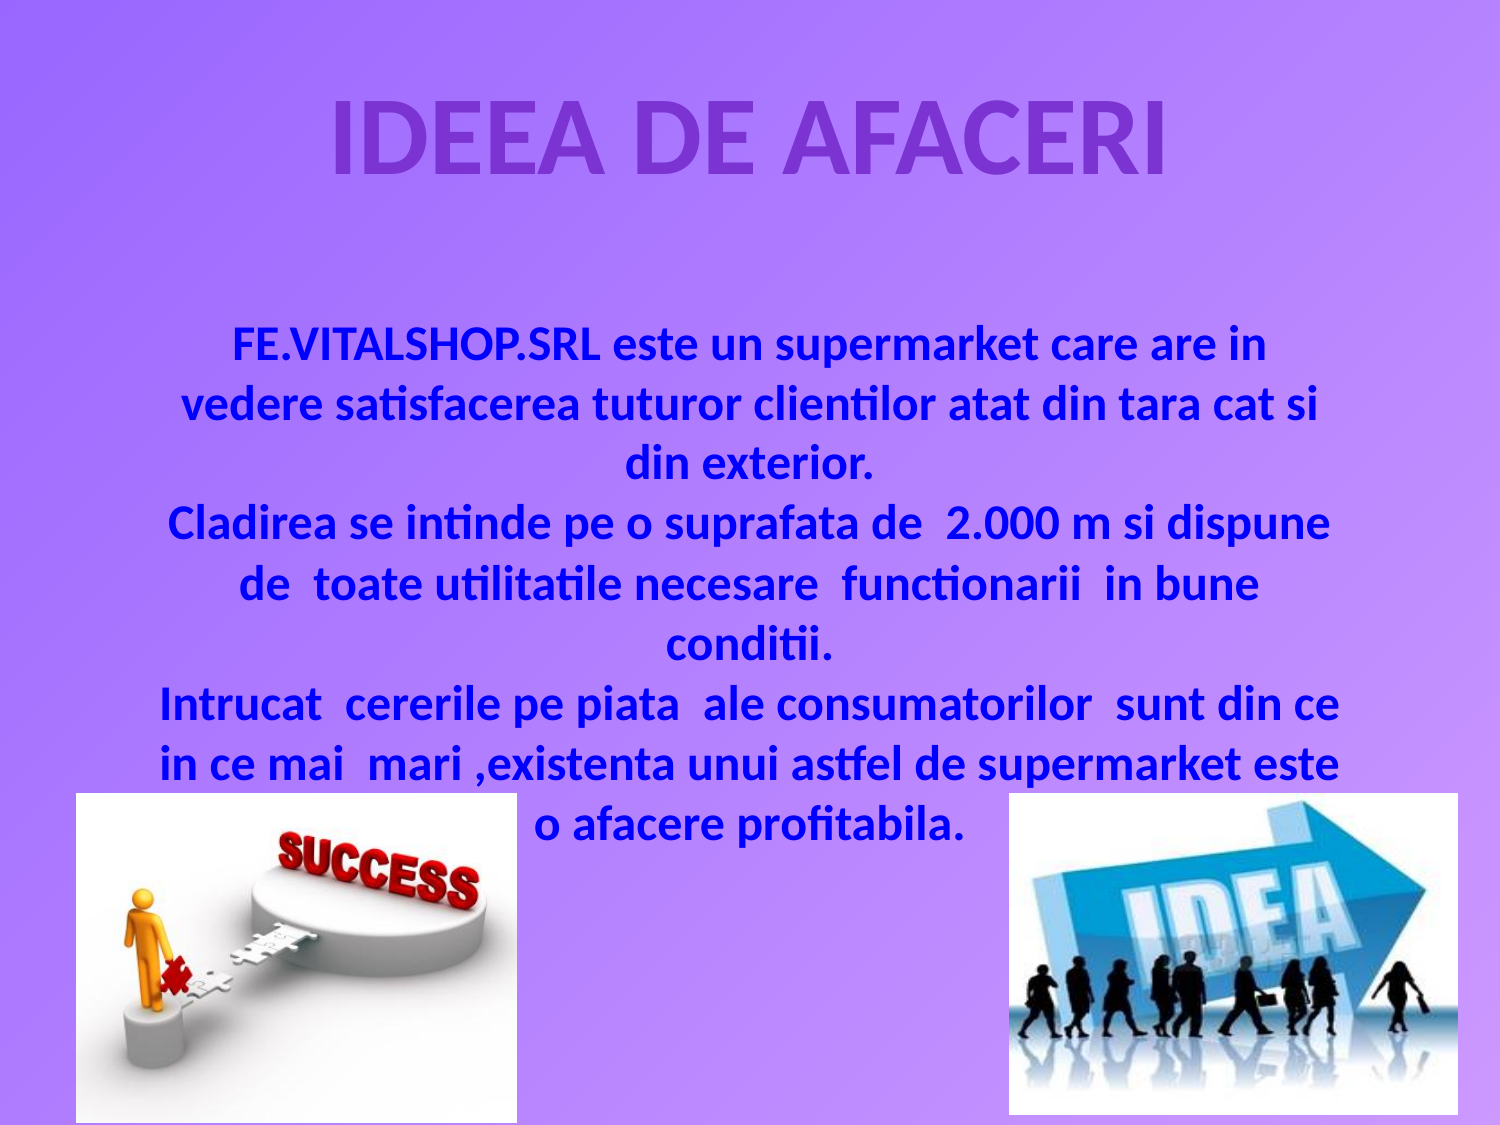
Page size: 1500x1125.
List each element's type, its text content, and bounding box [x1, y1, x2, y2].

picture [76, 793, 517, 1124]
text_box FE.VITALSHOP.SRL este un supermarket care are in vedere satisfacerea tuturor clientilor atat din tara cat si din exterior. Cladirea se intinde pe o suprafata de 2.000 m si dispune de toate utilitatile necesare functionarii in bune conditii. Intrucat cererile pe piata ale consumatorilor sunt din ce in ce mai mari ,existenta unui astfel de supermarket este o afacere profitabila. [140, 302, 1360, 948]
picture [1009, 793, 1459, 1115]
text_box Ideea de afaceri [313, 54, 1187, 205]
